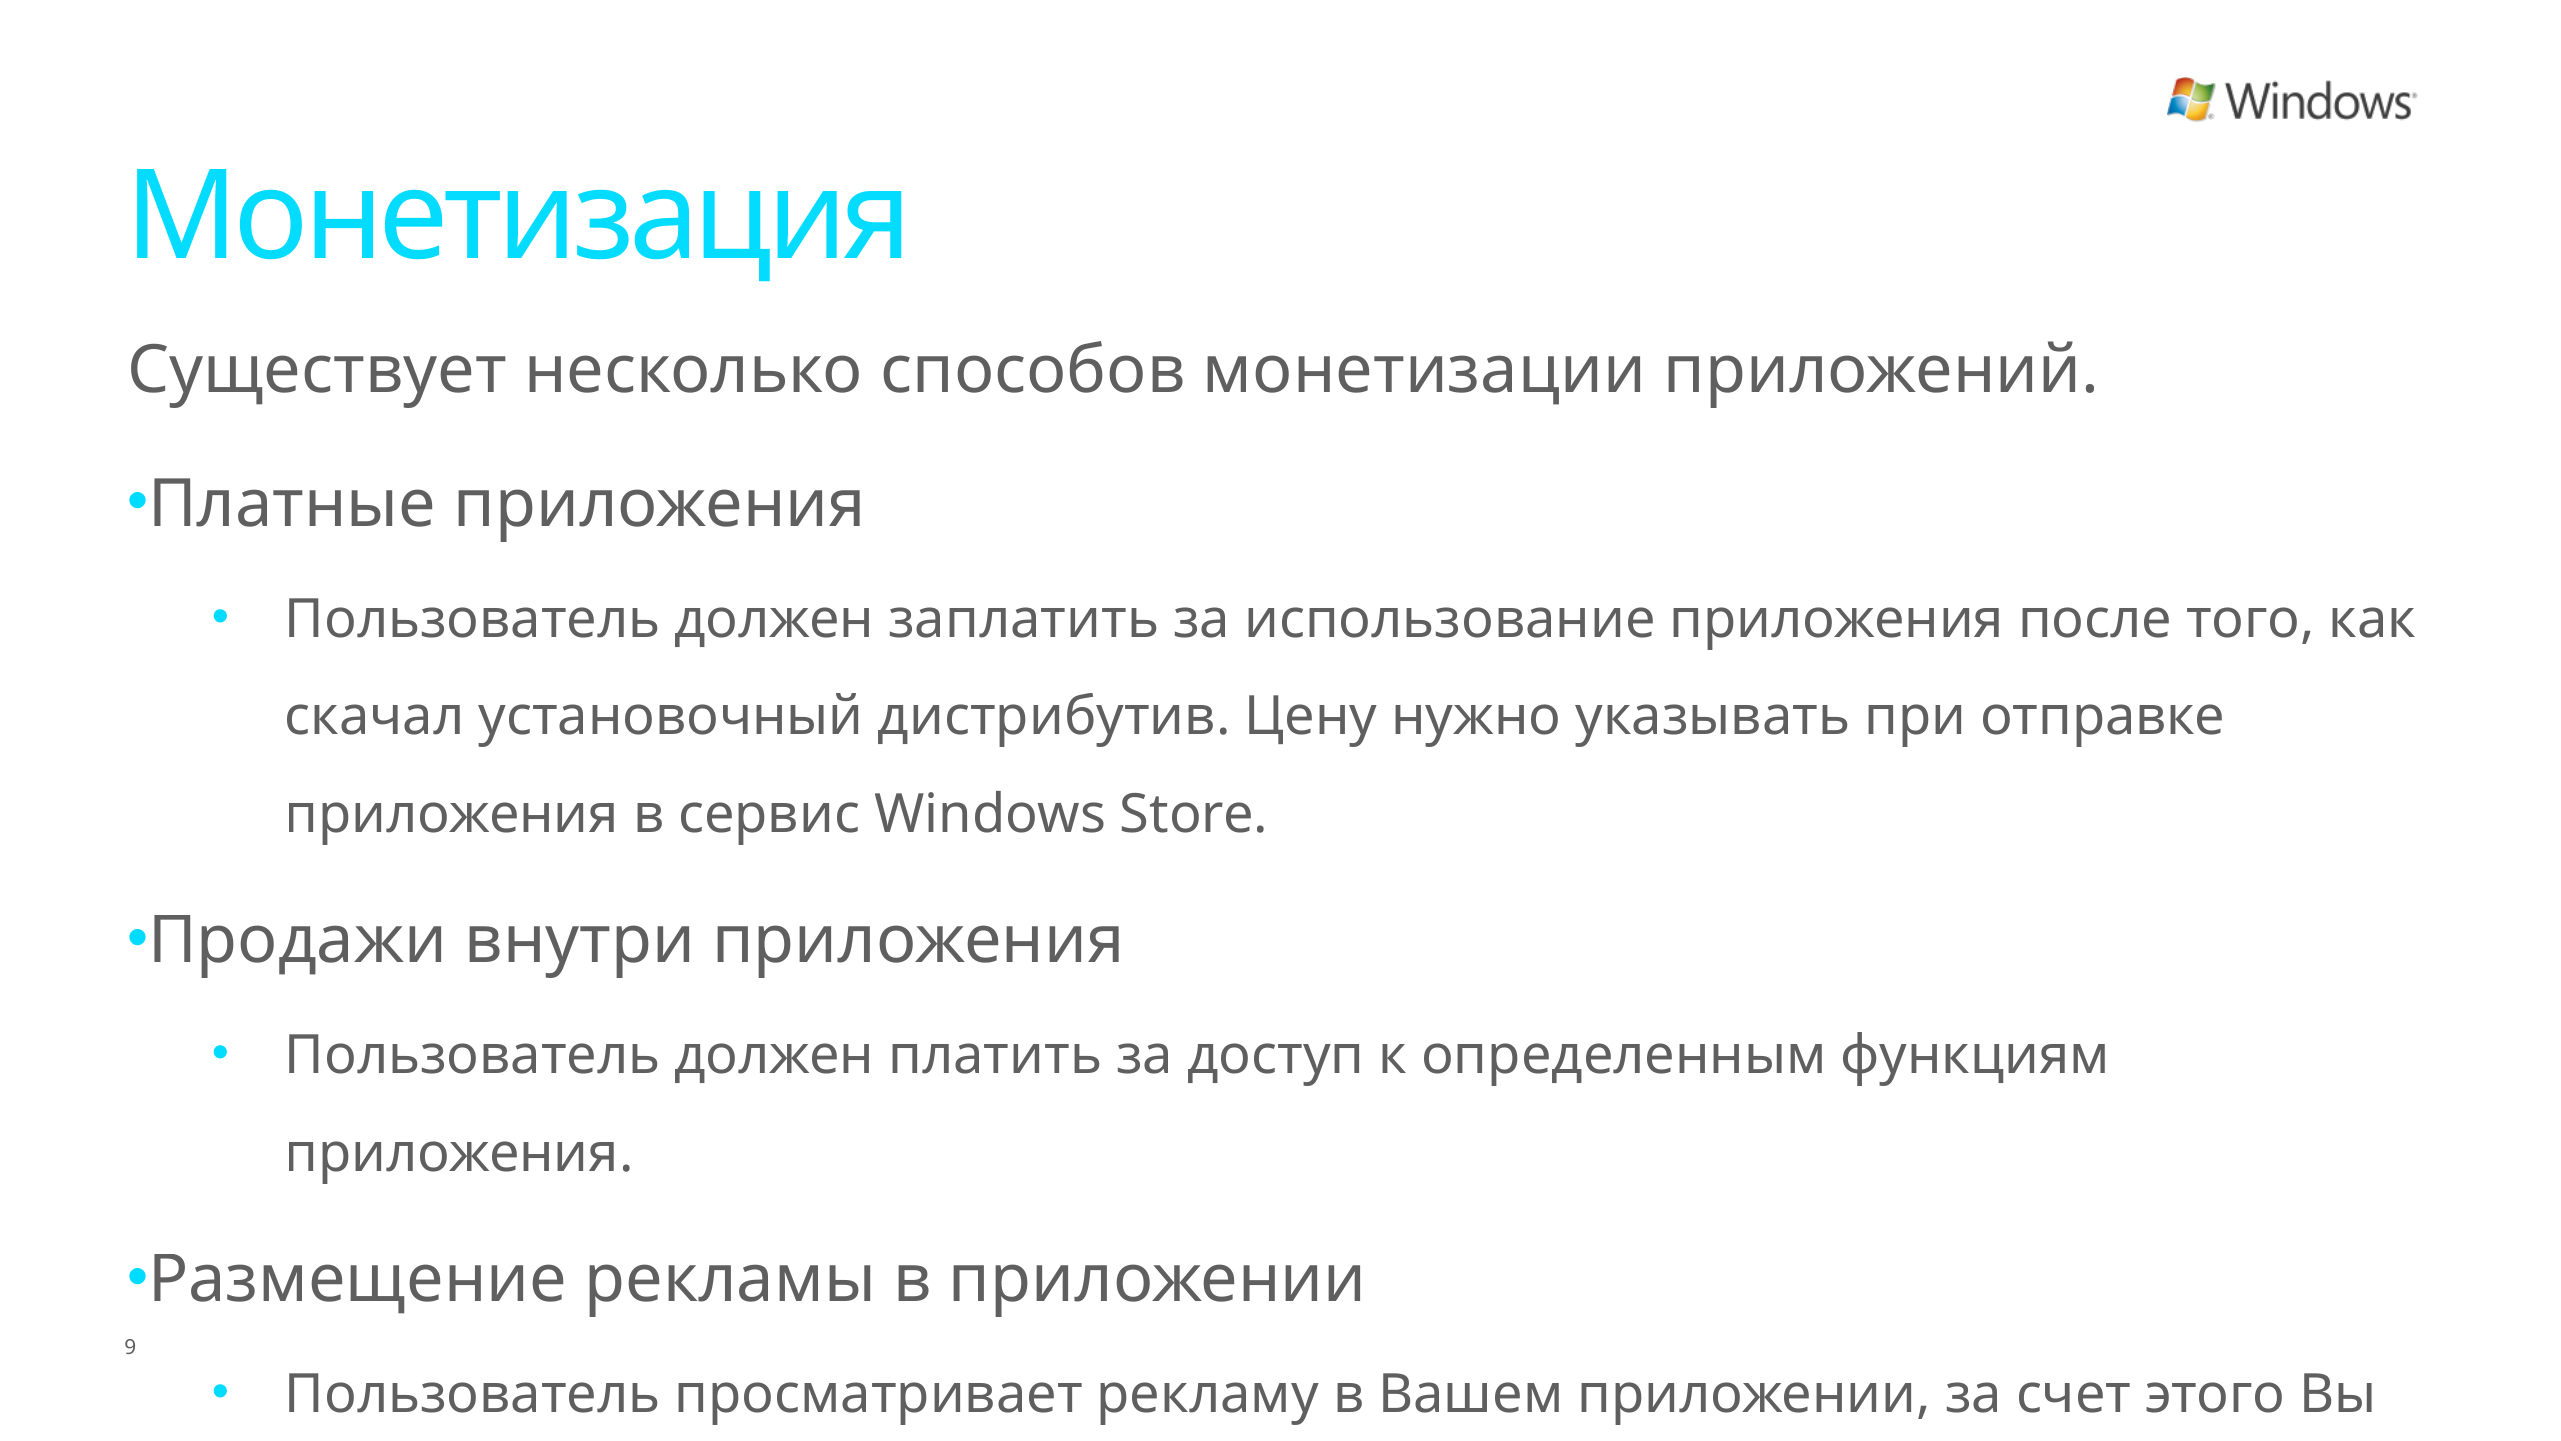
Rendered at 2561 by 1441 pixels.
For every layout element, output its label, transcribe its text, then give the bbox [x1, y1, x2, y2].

list Существует несколько способов монетизации приложений. Платные приложения Пользователь должен заплатить за использование приложения после того, как скачал установочный дистрибутив. Цену нужно указывать при отправке приложения в сервис Windows Store. Продажи внутри приложения Пользователь должен платить за доступ к определенным функциям приложения. Размещение рекламы в приложении Пользователь просматривает рекламу в Вашем приложении, за счет этого Вы получаете доход за тысячу рекламных просмотров (ePCM, цена за тысячу просмотров). [127, 334, 2470, 1441]
title Монетизация [125, 48, 2468, 286]
